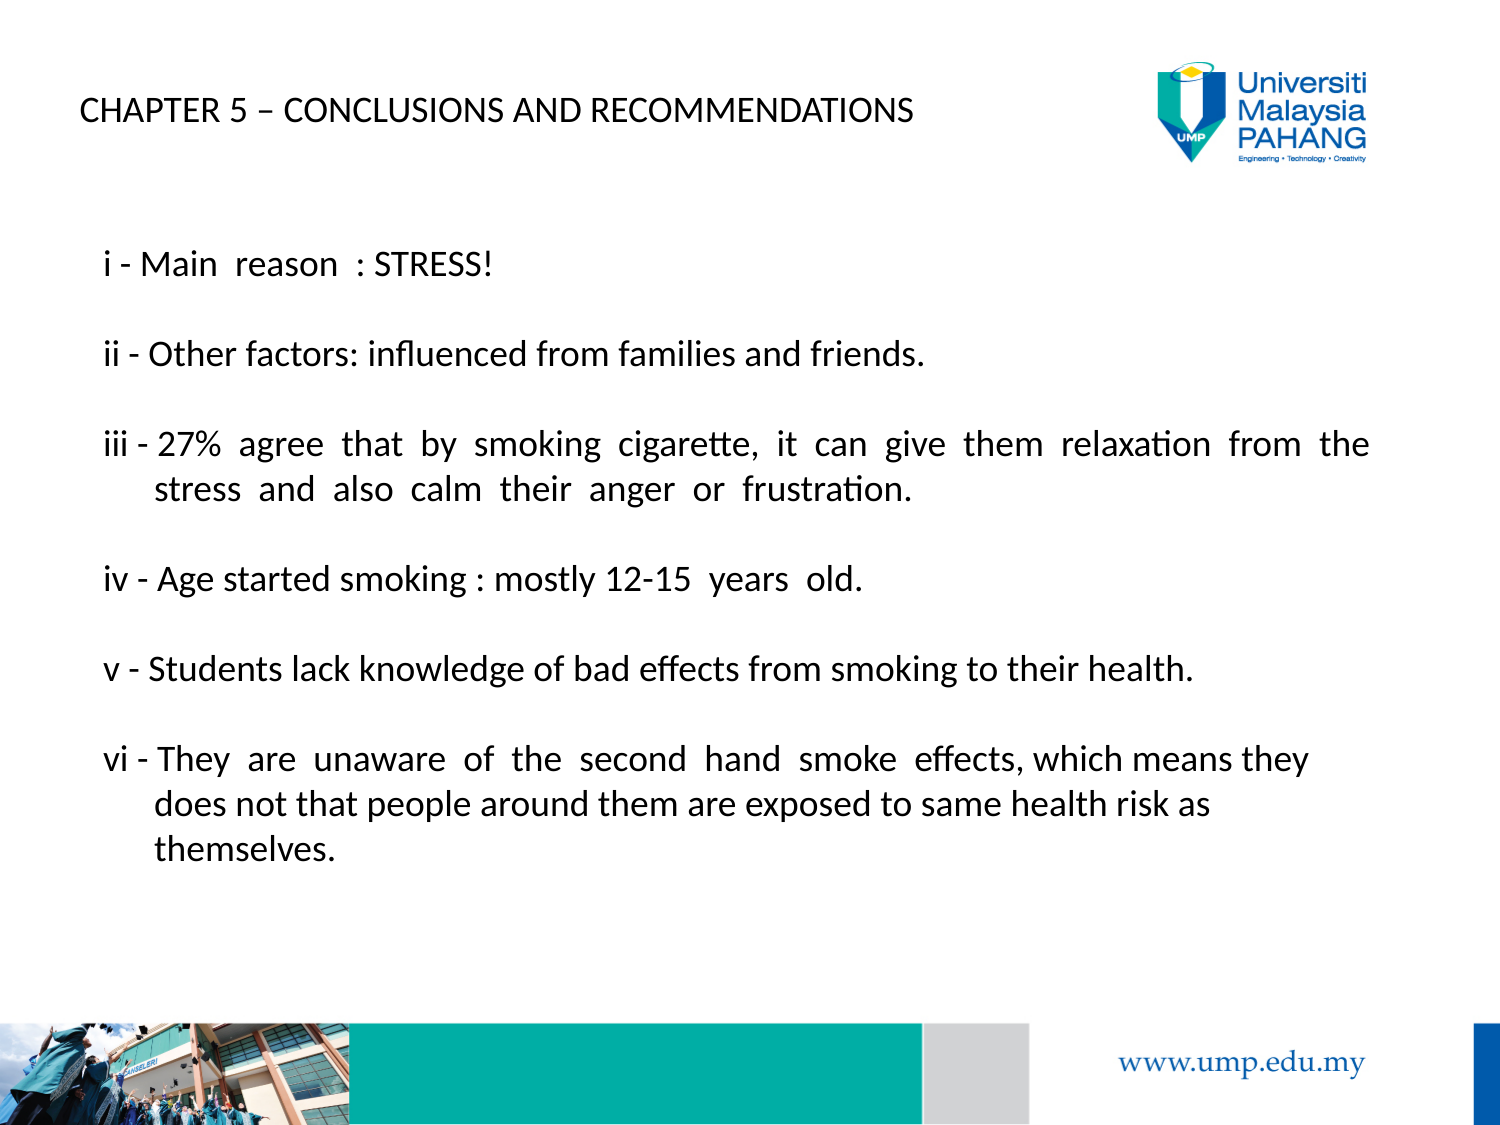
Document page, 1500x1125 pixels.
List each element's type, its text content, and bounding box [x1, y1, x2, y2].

text_box i - Main reason : STRESS! ii - Other factors: influenced from families and friends. iii - 27% agree that by smoking cigarette, it can give them relaxation from the stress and also calm their anger or frustration. iv - Age started smoking : mostly 12-15 years old. v - Students lack knowledge of bad effects from smoking to their health. vi - They are unaware of the second hand smoke effects, which means they does not that people around them are exposed to same health risk as themselves. [88, 231, 1412, 877]
picture [0, 0, 1500, 1125]
text_box CHAPTER 5 – CONCLUSIONS AND RECOMMENDATIONS [64, 78, 1058, 138]
